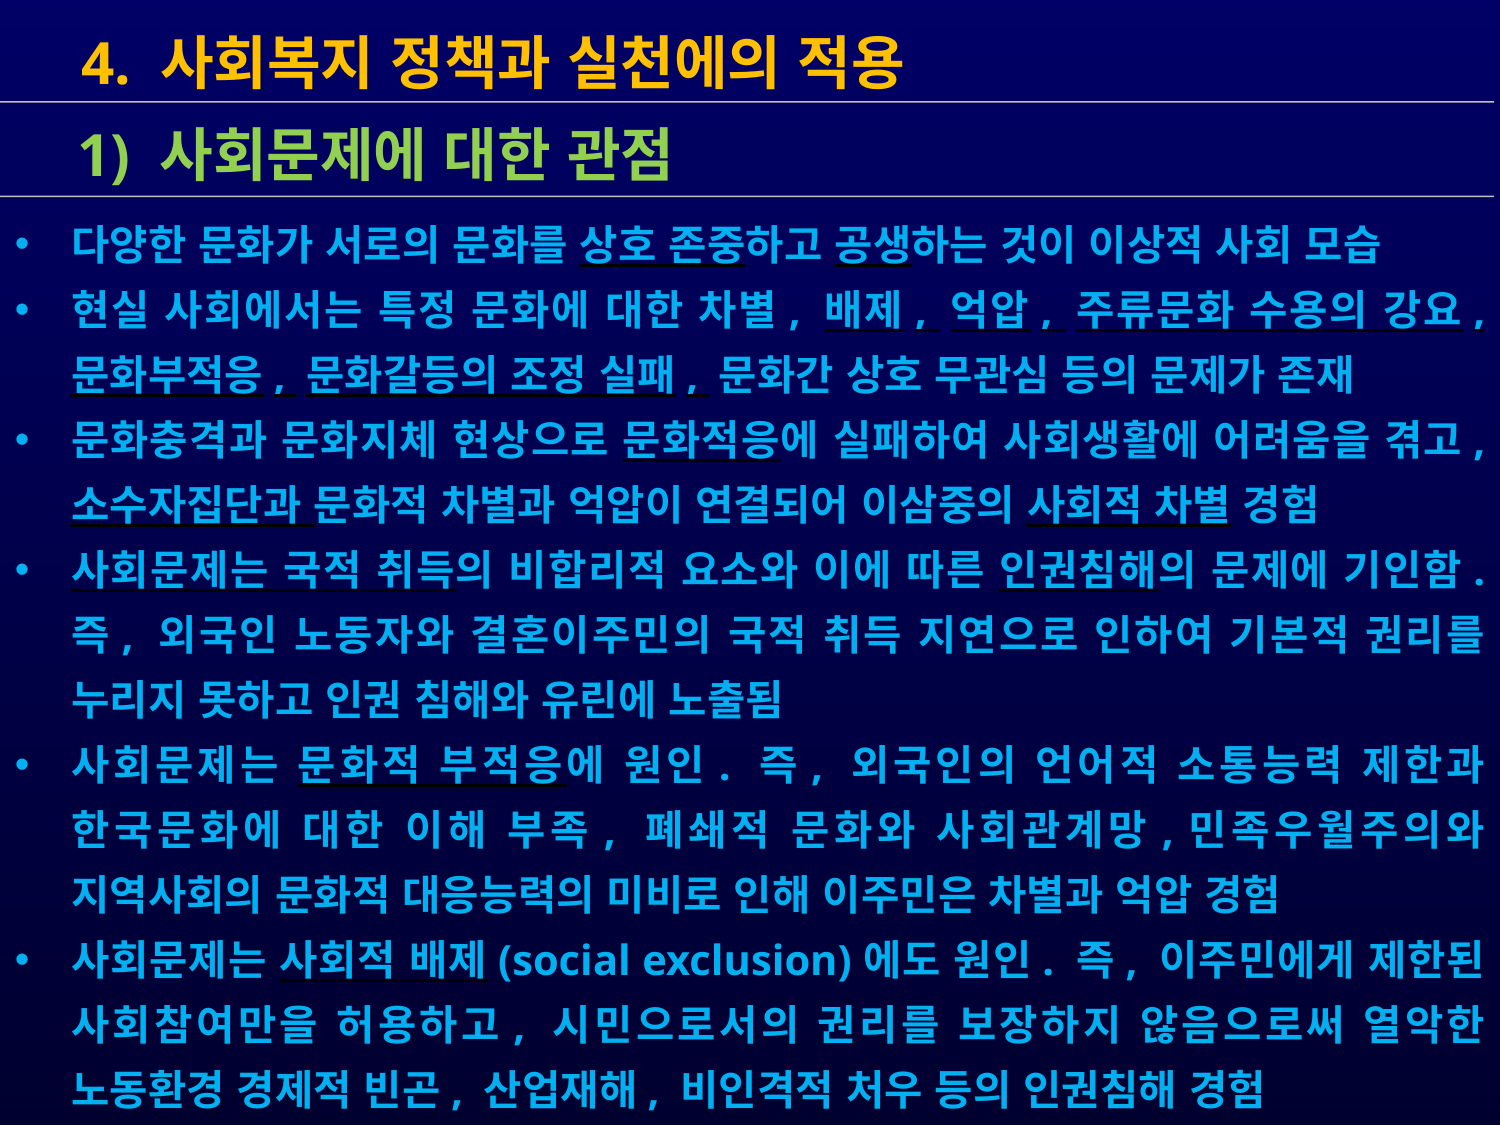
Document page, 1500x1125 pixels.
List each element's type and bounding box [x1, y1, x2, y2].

text_box [0, 18, 1500, 1125]
